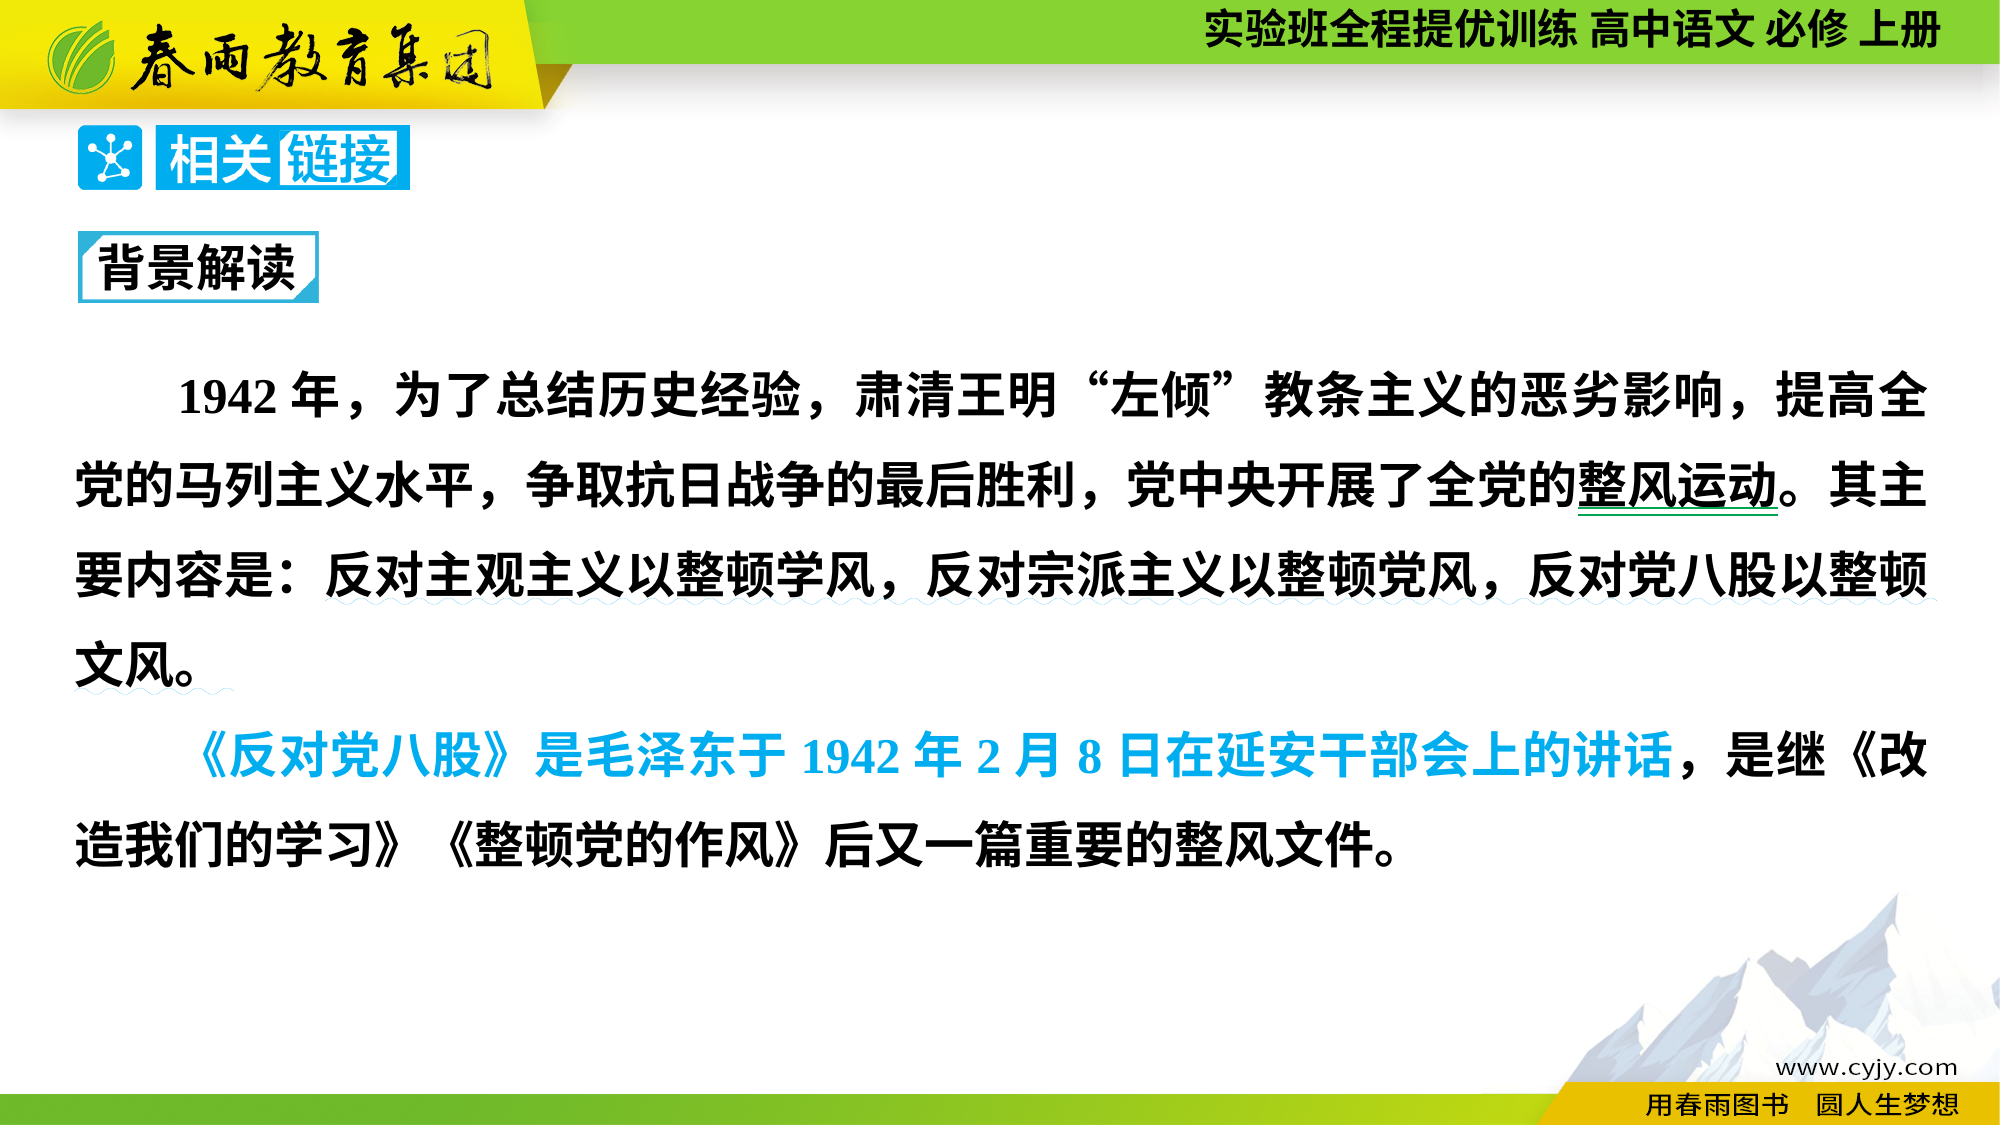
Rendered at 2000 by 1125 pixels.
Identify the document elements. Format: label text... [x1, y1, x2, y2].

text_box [78, 228, 319, 305]
picture [0, 0, 2000, 1125]
list 1942年，为了总结历史经验，肃清王明“左倾”教条主义的恶劣影响，提高全党的马列主义水平，争取抗日战争的最后胜利，党中央开展了全党的整风运动。其主要内容是：反对主观主义以整顿学风，反对宗派主义以整顿党风，反对党八股以整顿文风。 《反对党八股》是毛泽东于1942年2月8日在延安干部会上的讲话，是继《改造我们的学习》《整顿党的作风》后又一篇重要的整风文件。 [59, 326, 1944, 876]
